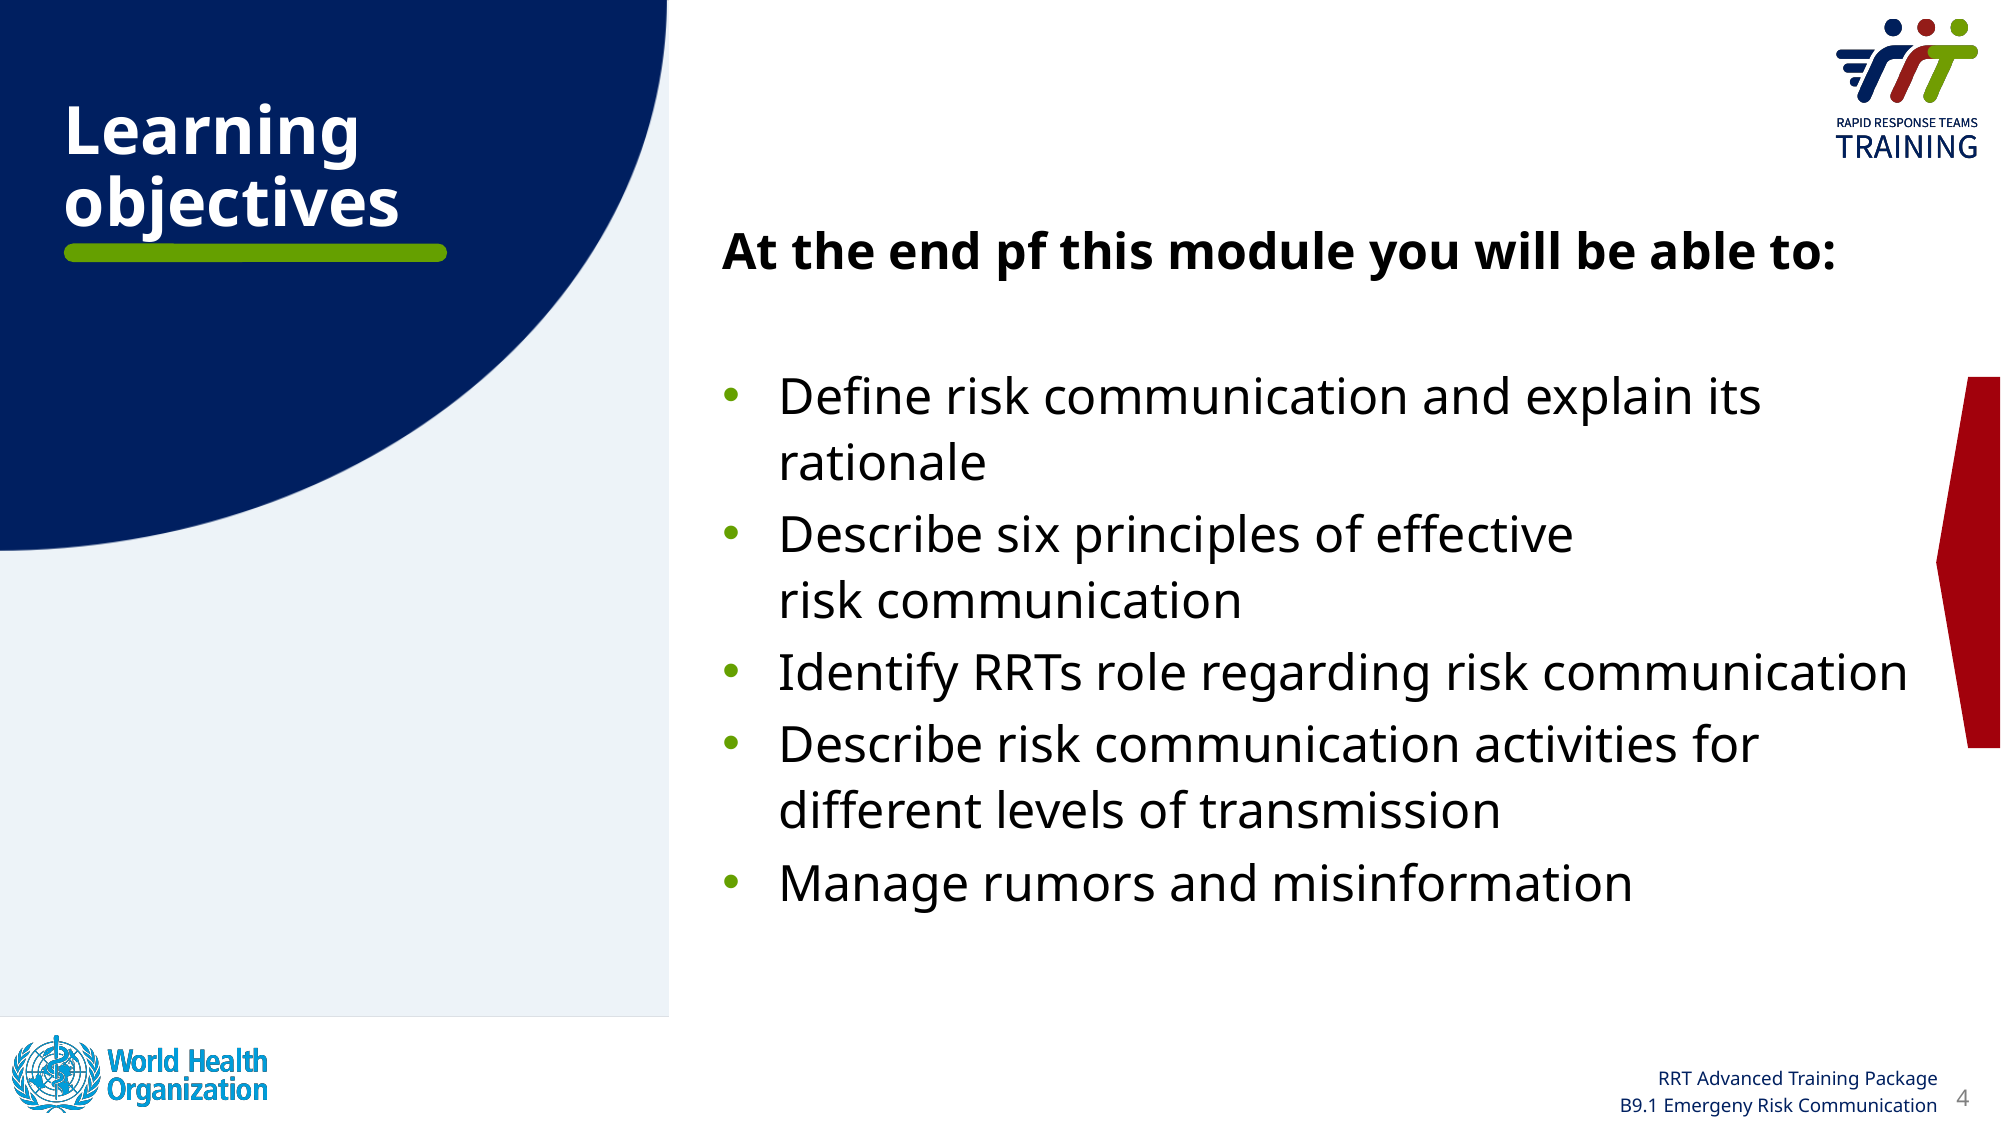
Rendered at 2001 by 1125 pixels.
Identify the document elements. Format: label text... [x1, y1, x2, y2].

picture [0, 0, 669, 1018]
list At the end pf this module you will be able to: Define risk communication and explain its rationale Describe six principles of effective risk communication Identify RRTs role regarding risk communication Describe risk communication activities for different levels of transmission Manage rumors and misinformation [714, 259, 1951, 866]
picture [1835, 19, 1978, 167]
picture [50, 1108, 62, 1113]
picture [36, 1088, 78, 1105]
picture [40, 1062, 47, 1070]
picture [71, 1053, 90, 1091]
picture [12, 1035, 54, 1068]
picture [24, 1054, 36, 1087]
picture [22, 1062, 26, 1077]
picture [59, 1035, 267, 1113]
picture [30, 1083, 37, 1091]
picture [46, 1056, 54, 1062]
text_box Learning objectives [63, 103, 600, 242]
picture [34, 1054, 43, 1078]
picture [12, 1083, 48, 1113]
